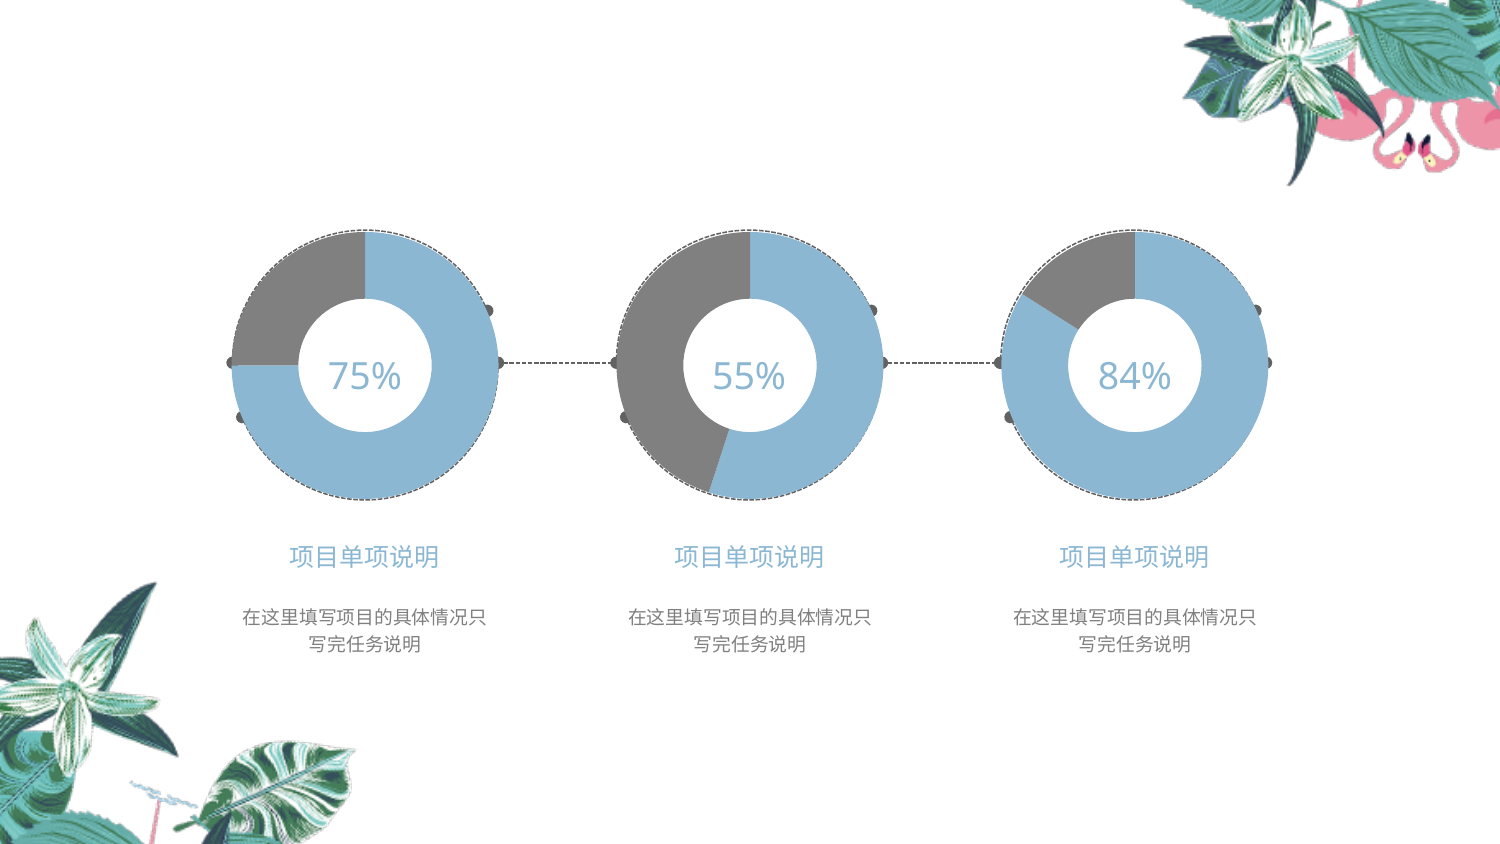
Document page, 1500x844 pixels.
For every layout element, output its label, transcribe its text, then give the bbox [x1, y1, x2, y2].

text_box 项目单项说明 [1044, 528, 1226, 580]
text_box 在这里填写项目的具体情况只写完任务说明 [612, 593, 887, 663]
text_box 项目单项说明 [659, 528, 841, 580]
picture [1057, 0, 1500, 355]
picture [0, 505, 417, 844]
text_box 在这里填写项目的具体情况只写完任务说明 [997, 593, 1272, 663]
chart [156, 226, 1344, 505]
text_box 在这里填写项目的具体情况只写完任务说明 [227, 593, 502, 663]
text_box 项目单项说明 [274, 528, 455, 580]
